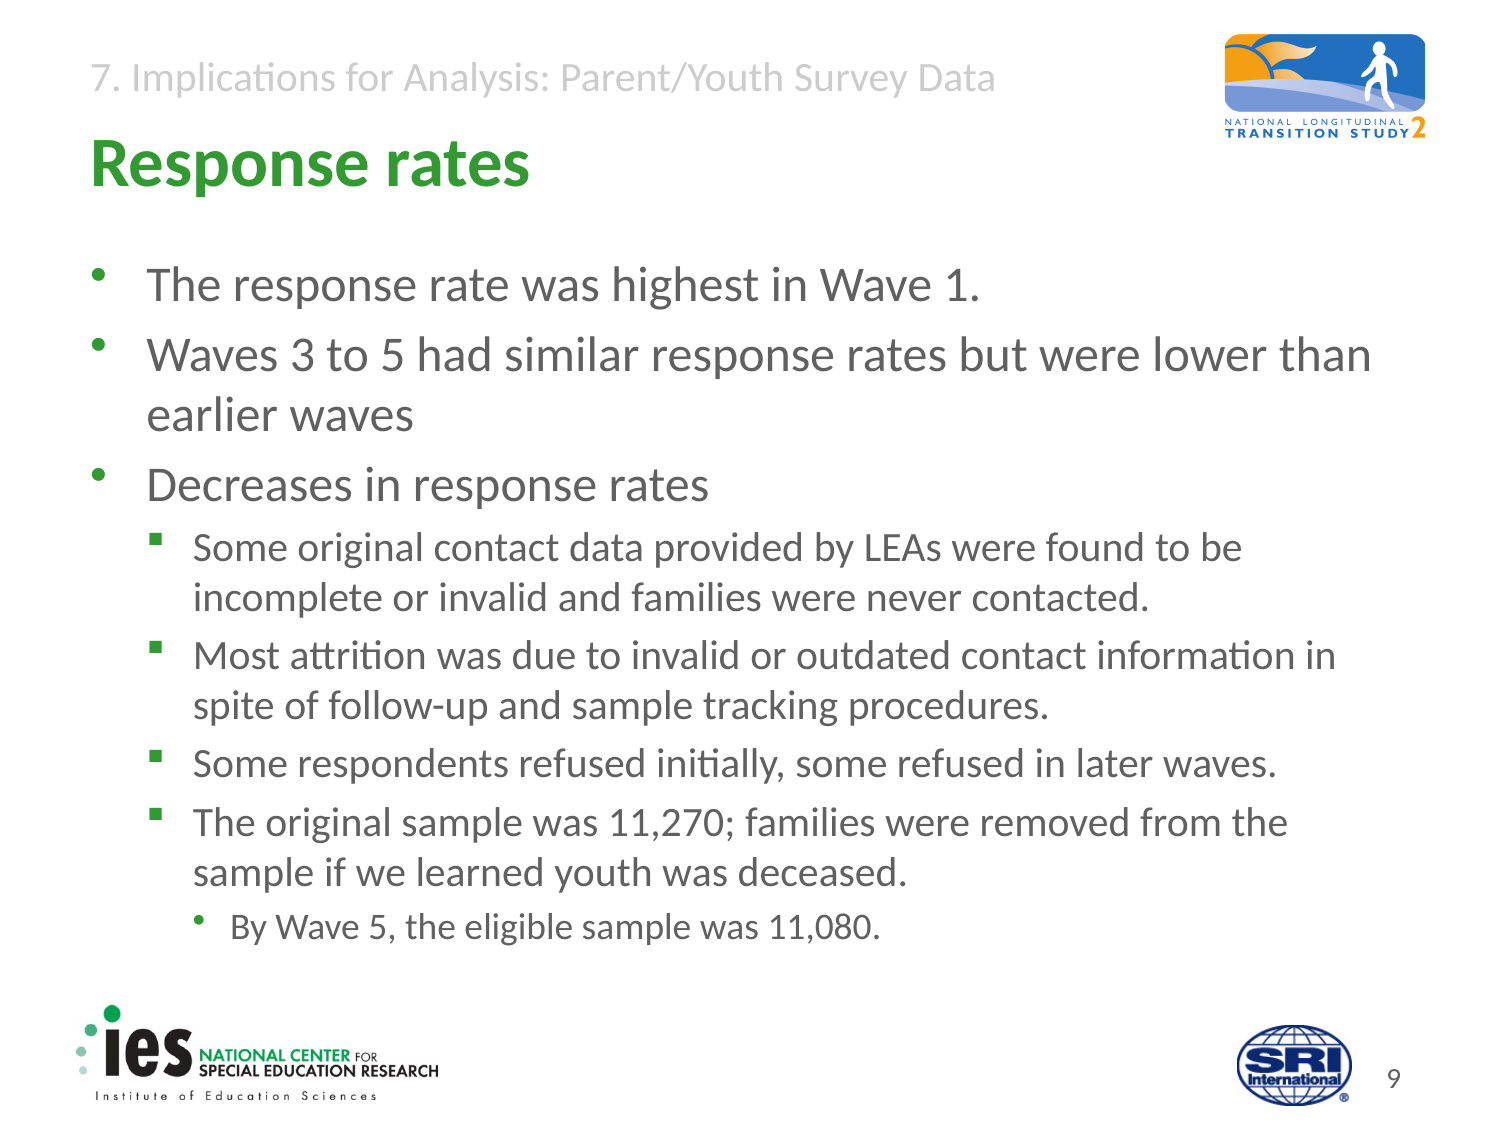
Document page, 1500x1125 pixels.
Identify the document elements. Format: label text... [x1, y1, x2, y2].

slide_number 8 [1312, 1051, 1417, 1125]
picture [76, 1005, 438, 1100]
list The response rate was highest in Wave 1. Waves 3 to 5 had similar response rates but were lower than earlier waves Decreases in response rates Some original contact data provided by LEAs were found to be incomplete or invalid and families were never contacted. Most attrition was due to invalid or outdated contact information in spite of follow-up and sample tracking procedures. Some respondents refused initially, some refused in later waves. The original sample was 11,270; families were removed from the sample if we learned youth was deceased. By Wave 5, the eligible sample was 11,080. [74, 243, 1426, 987]
picture [1237, 1025, 1352, 1106]
title Response rates [74, 90, 1426, 226]
